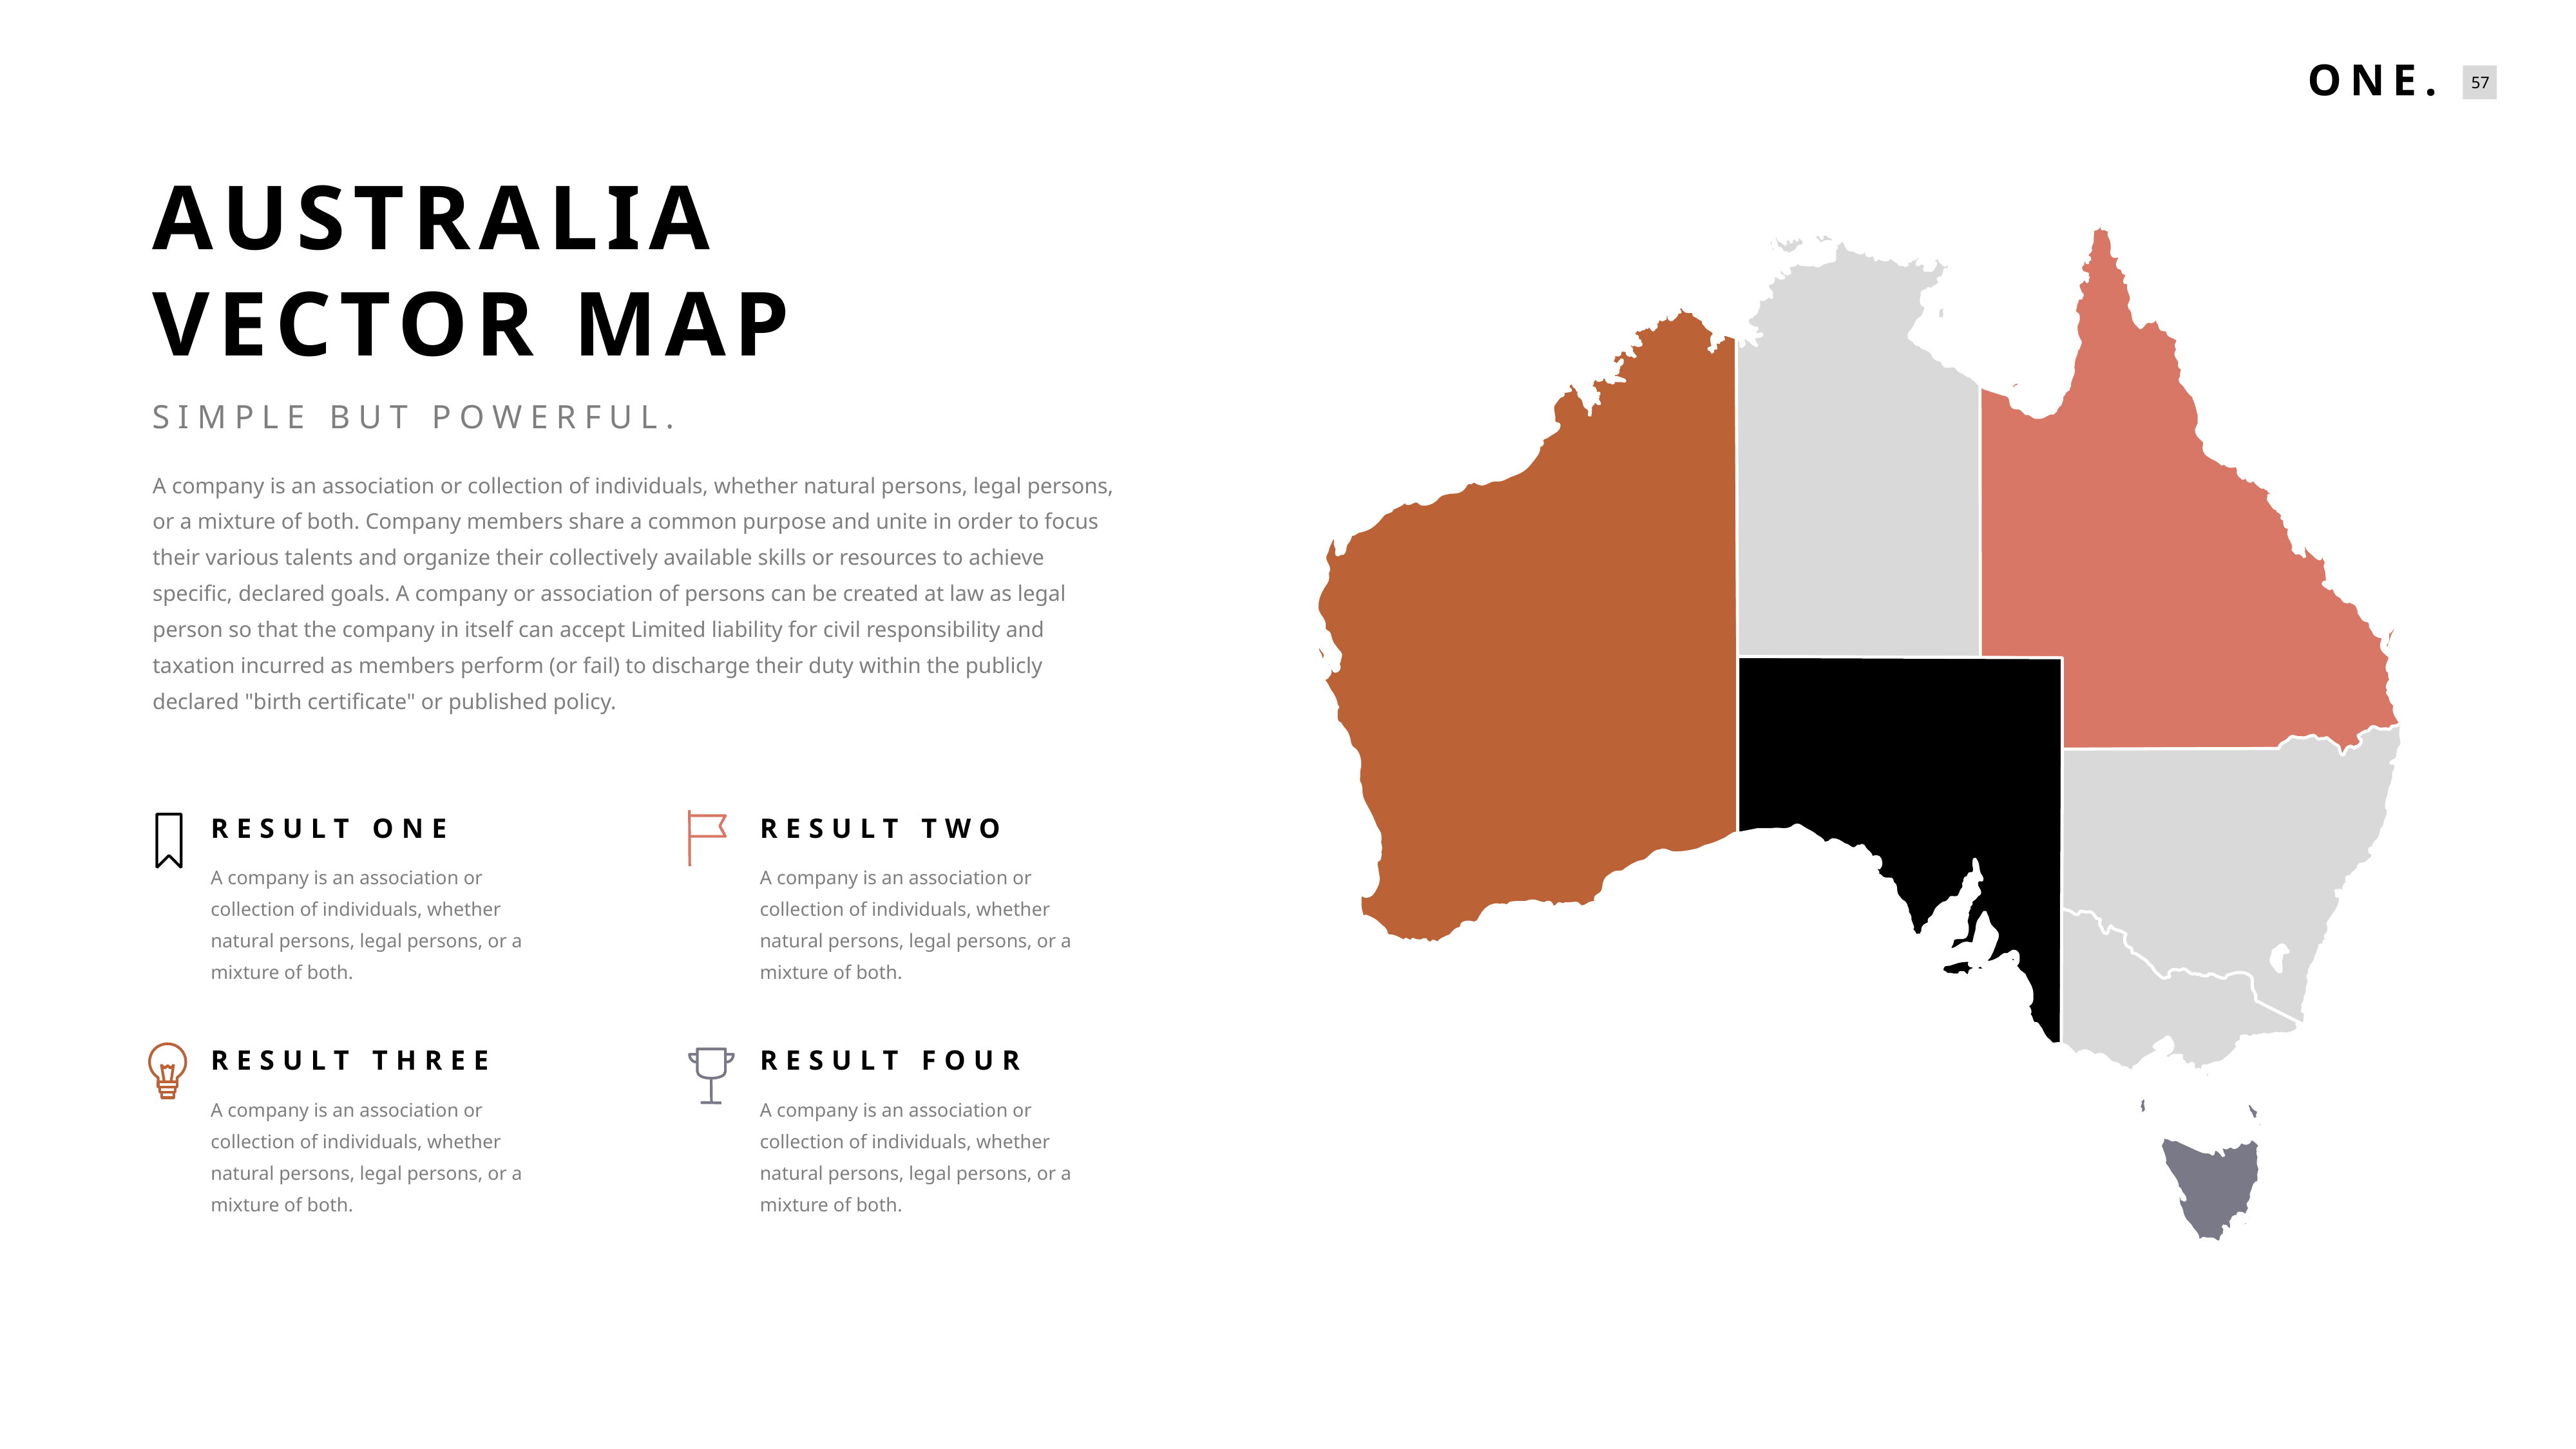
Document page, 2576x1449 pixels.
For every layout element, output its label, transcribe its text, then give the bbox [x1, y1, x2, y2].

text_box A company is an association or collection of individuals, whether natural persons, legal persons, or a mixture of both. [191, 853, 559, 993]
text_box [689, 810, 726, 866]
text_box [149, 1043, 186, 1098]
text_box A company is an association or collection of individuals, whether natural persons, legal persons, or a mixture of both. [740, 853, 1108, 993]
text_box A company is an association or collection of individuals, whether natural persons, legal persons, or a mixture of both. [191, 1086, 559, 1225]
text_box RESULT TWO [740, 788, 1108, 853]
text_box A company is an association or collection of individuals, whether natural persons, legal persons, or a mixture of both. Company members share a common purpose and unite in order to focus their various talents and organize their collectively available skills or resources to achieve specific, declared goals. A company or association of persons can be created at law as legal person so that the company in itself can accept Limited liability for civil responsibility and taxation incurred as members perform (or fail) to discharge their duty within the publicly declared "birth certificate" or published policy. [133, 451, 1139, 723]
text_box RESULT FOUR [740, 1021, 1108, 1086]
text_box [689, 1048, 734, 1103]
text_box A company is an association or collection of individuals, whether natural persons, legal persons, or a mixture of both. [740, 1086, 1108, 1225]
text_box SIMPLE BUT POWERFUL. [143, 392, 1011, 440]
text_box RESULT THREE [191, 1021, 559, 1086]
text_box [157, 814, 182, 868]
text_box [1304, 206, 2402, 1242]
text_box AUSTRALIA VECTOR MAP [143, 156, 1078, 378]
text_box RESULT ONE [191, 788, 559, 853]
